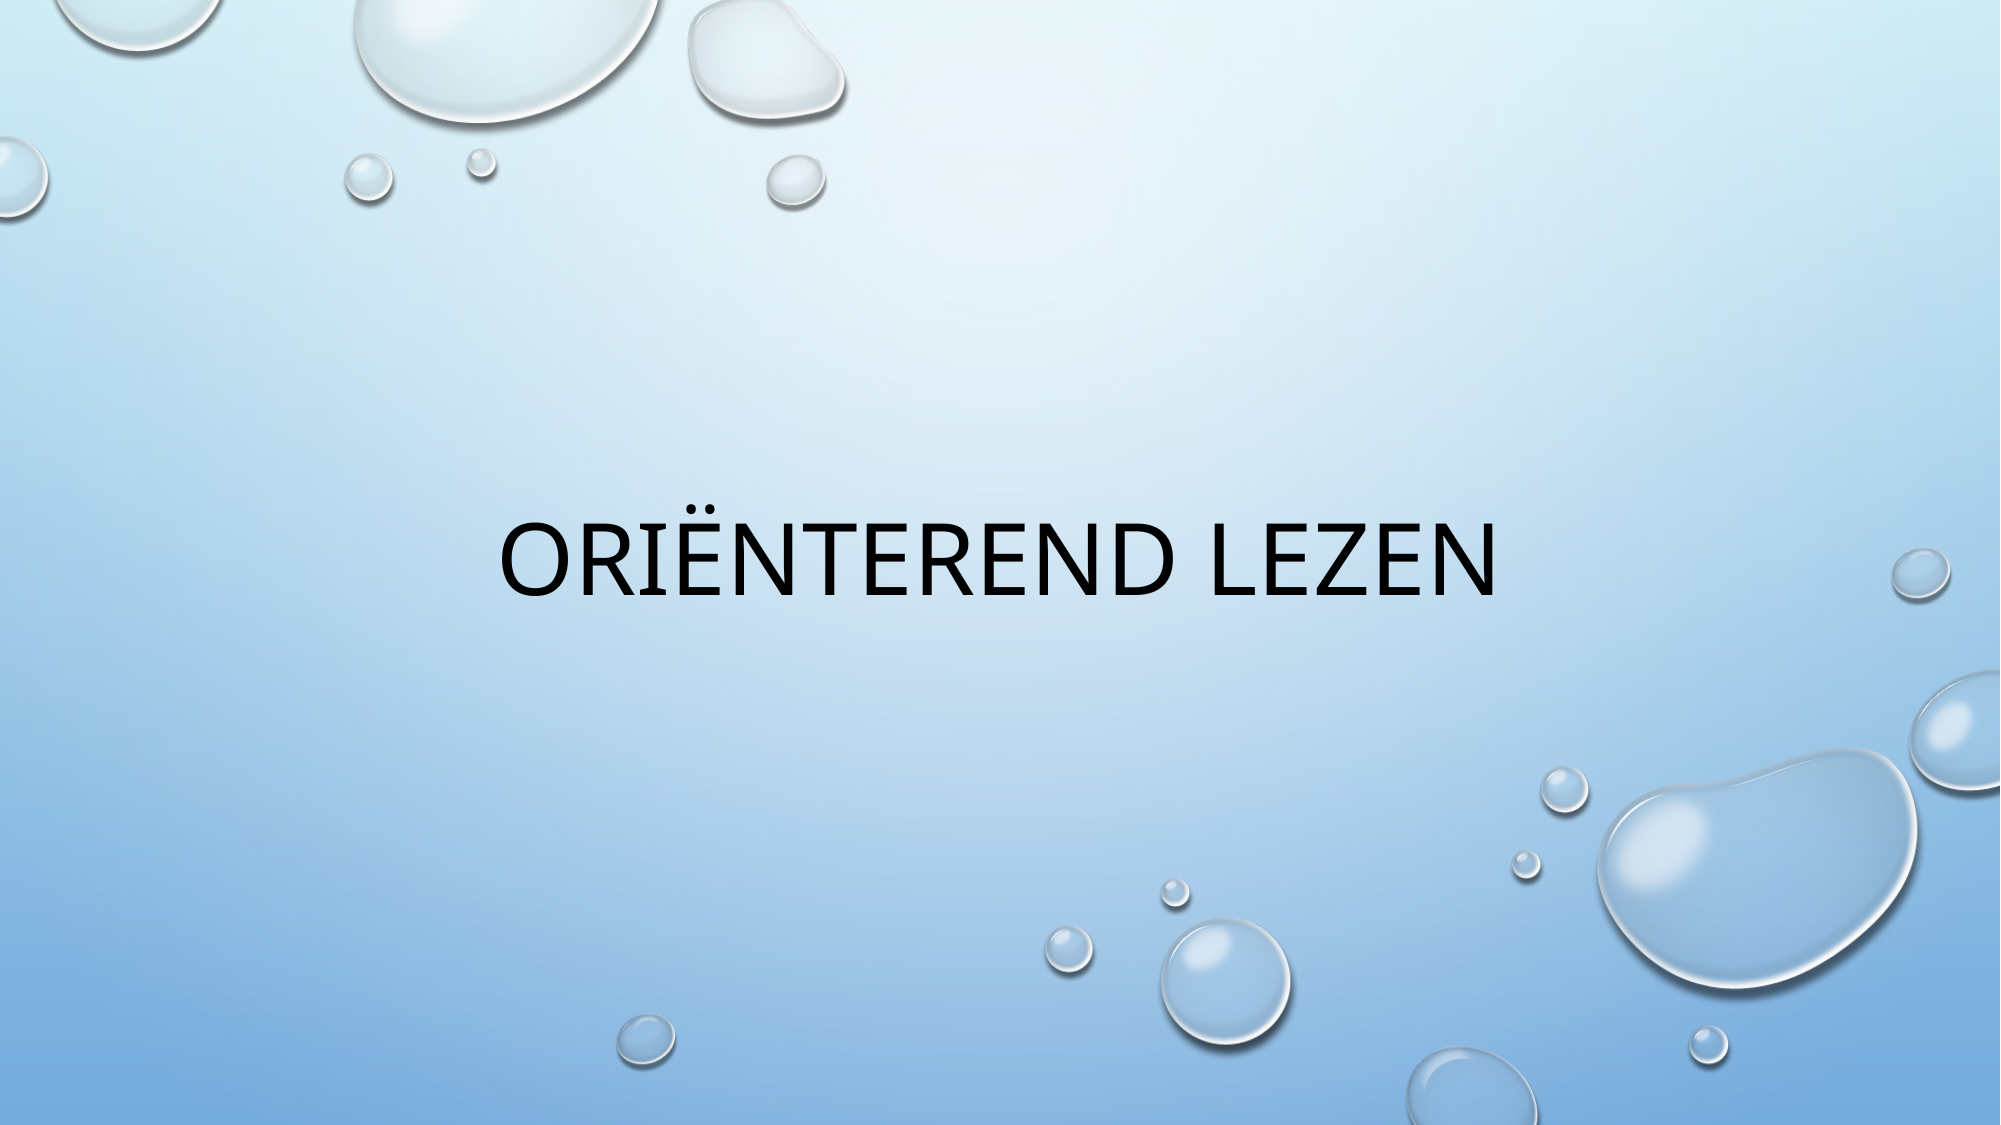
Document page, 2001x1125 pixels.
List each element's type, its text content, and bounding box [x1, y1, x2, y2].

picture [0, 0, 2000, 1125]
title Oriënterend lezen [287, 213, 1713, 625]
